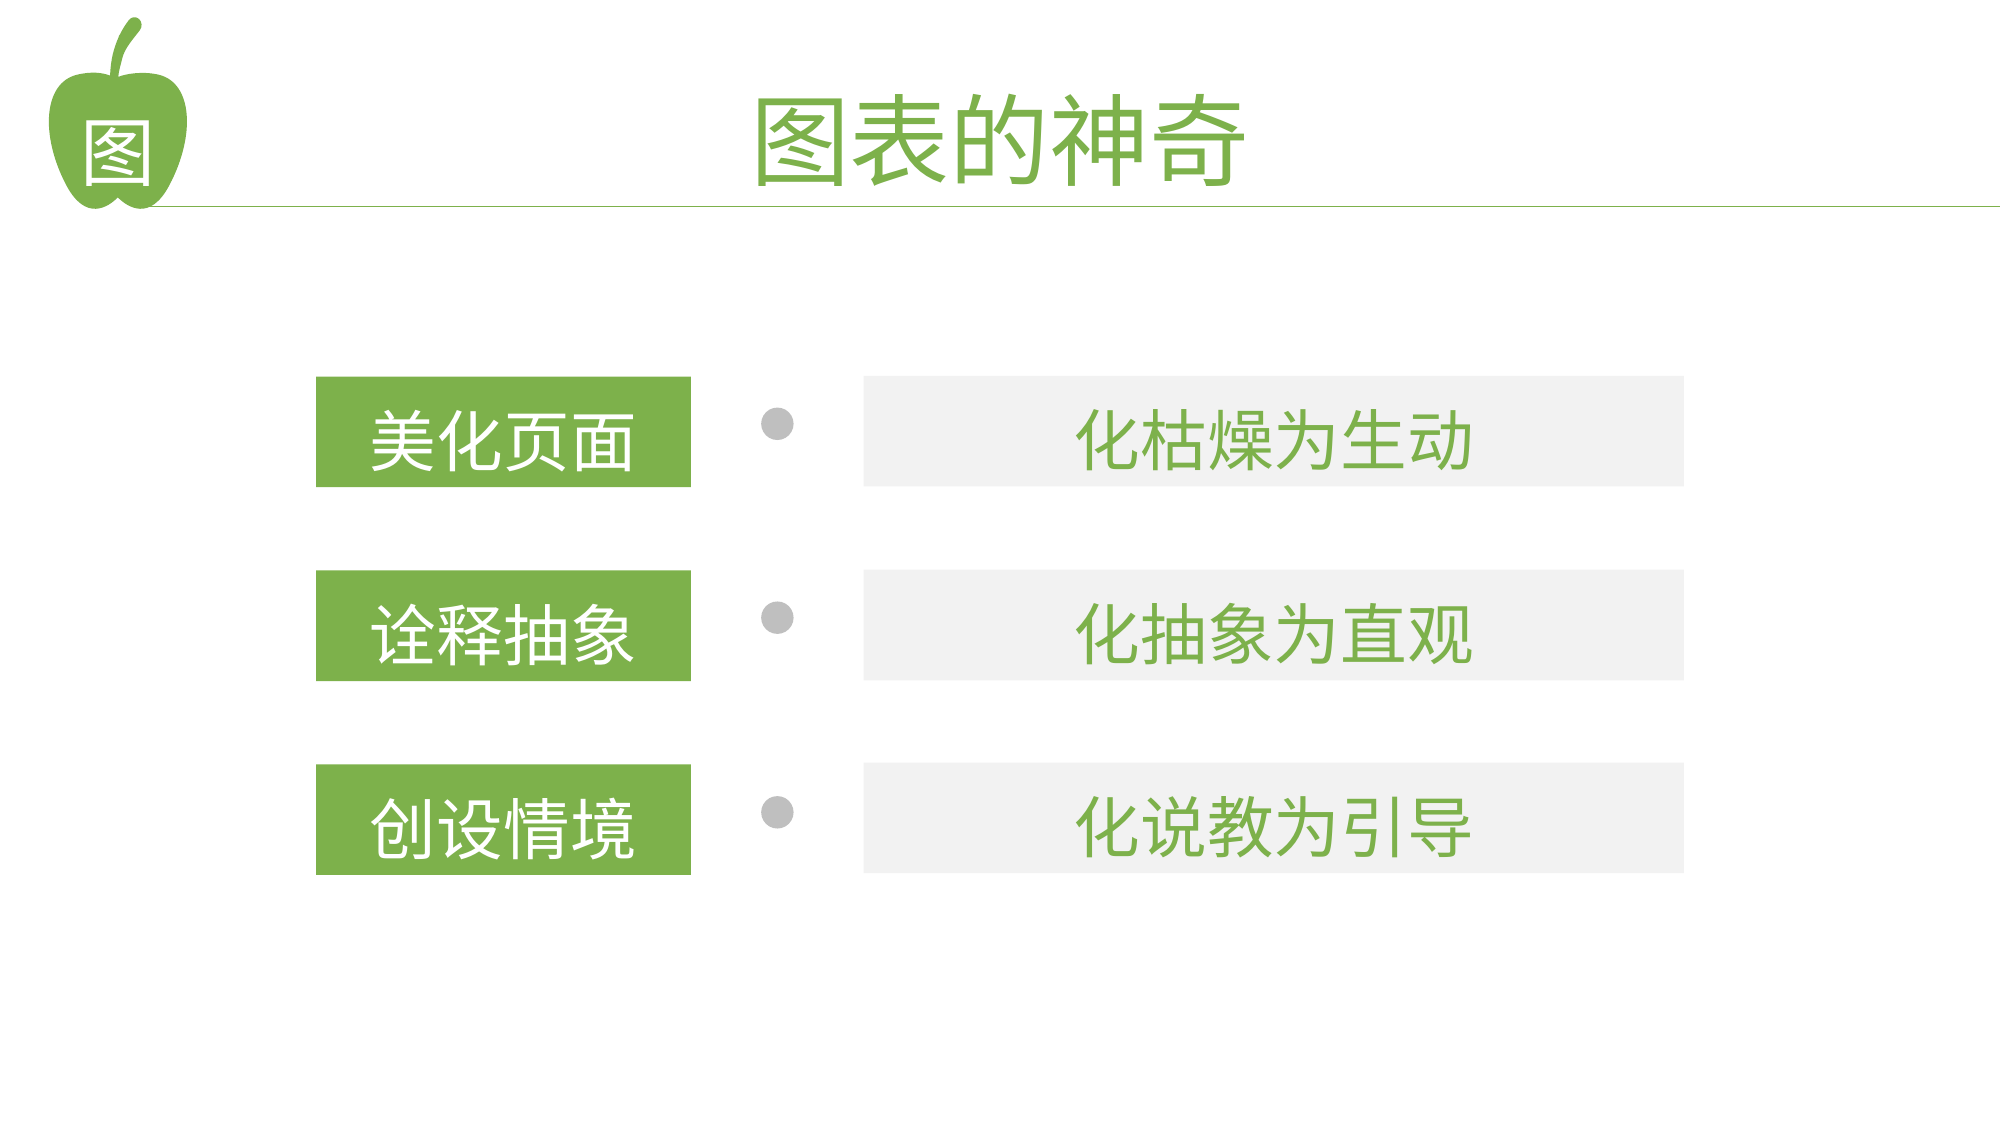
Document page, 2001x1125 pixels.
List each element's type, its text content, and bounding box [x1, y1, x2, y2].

text_box 图表的神奇 [735, 47, 1265, 206]
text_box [315, 375, 1684, 870]
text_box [48, 17, 187, 209]
